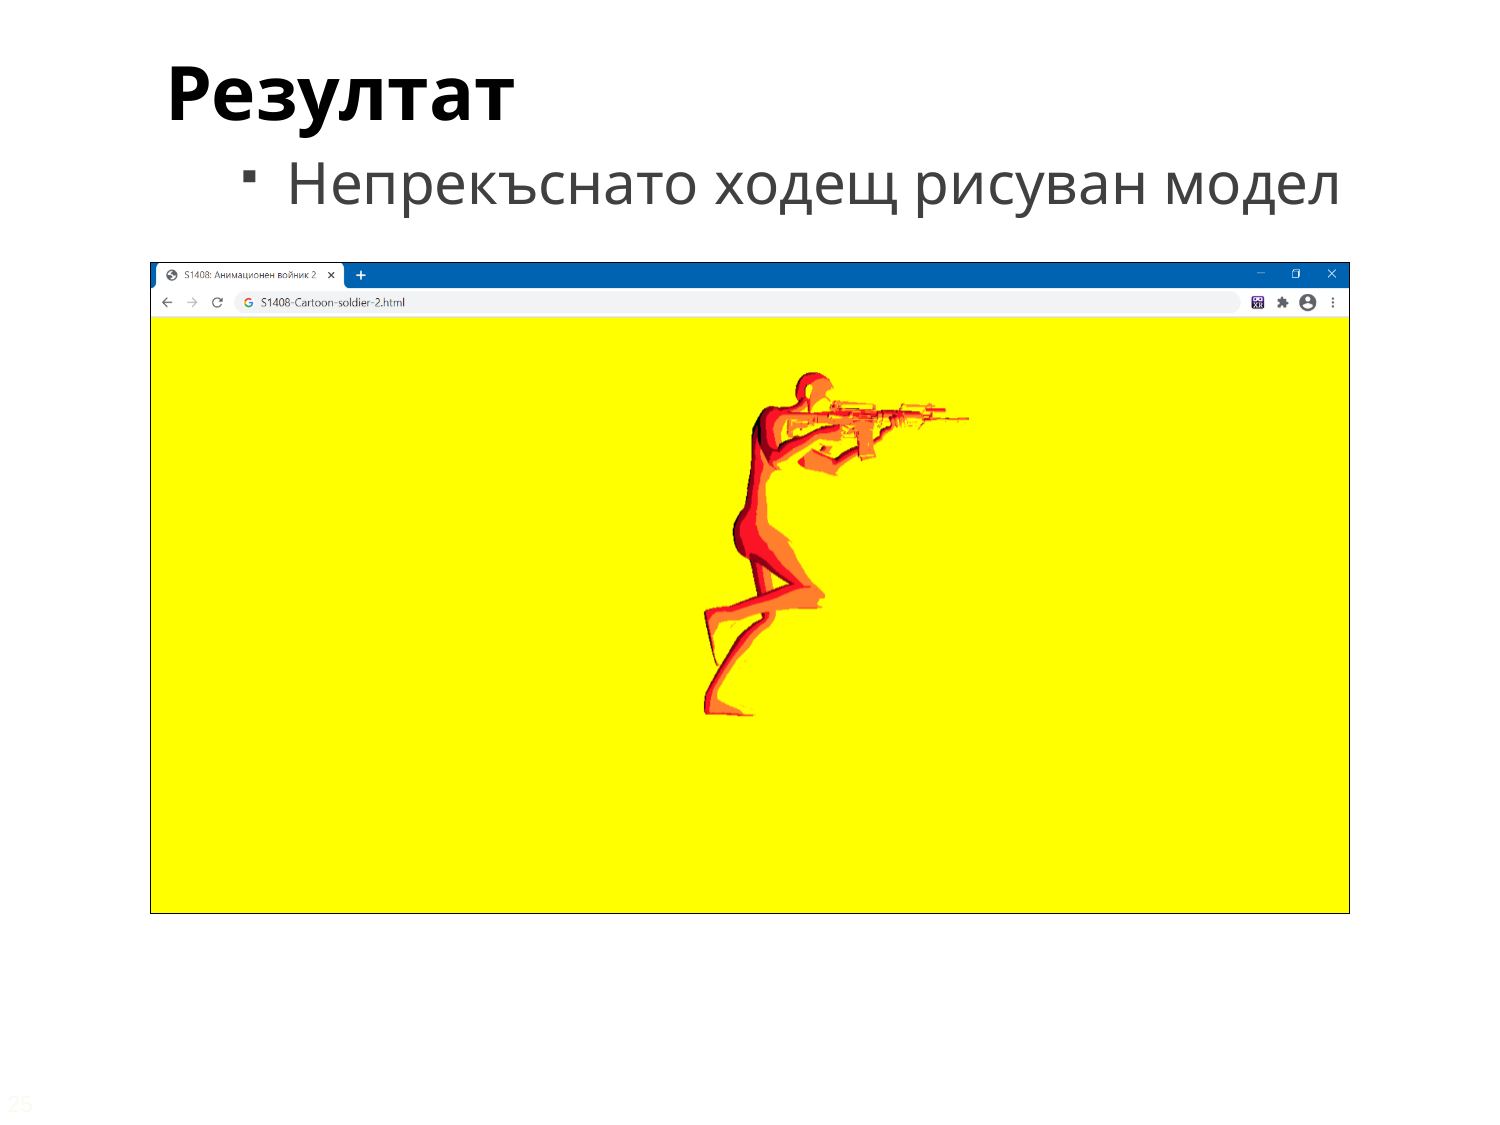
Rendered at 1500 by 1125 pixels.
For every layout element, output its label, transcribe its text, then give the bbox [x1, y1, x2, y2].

picture [149, 262, 1351, 914]
list Резултат Непрекъснато ходещ рисуван модел [150, 37, 1488, 1113]
